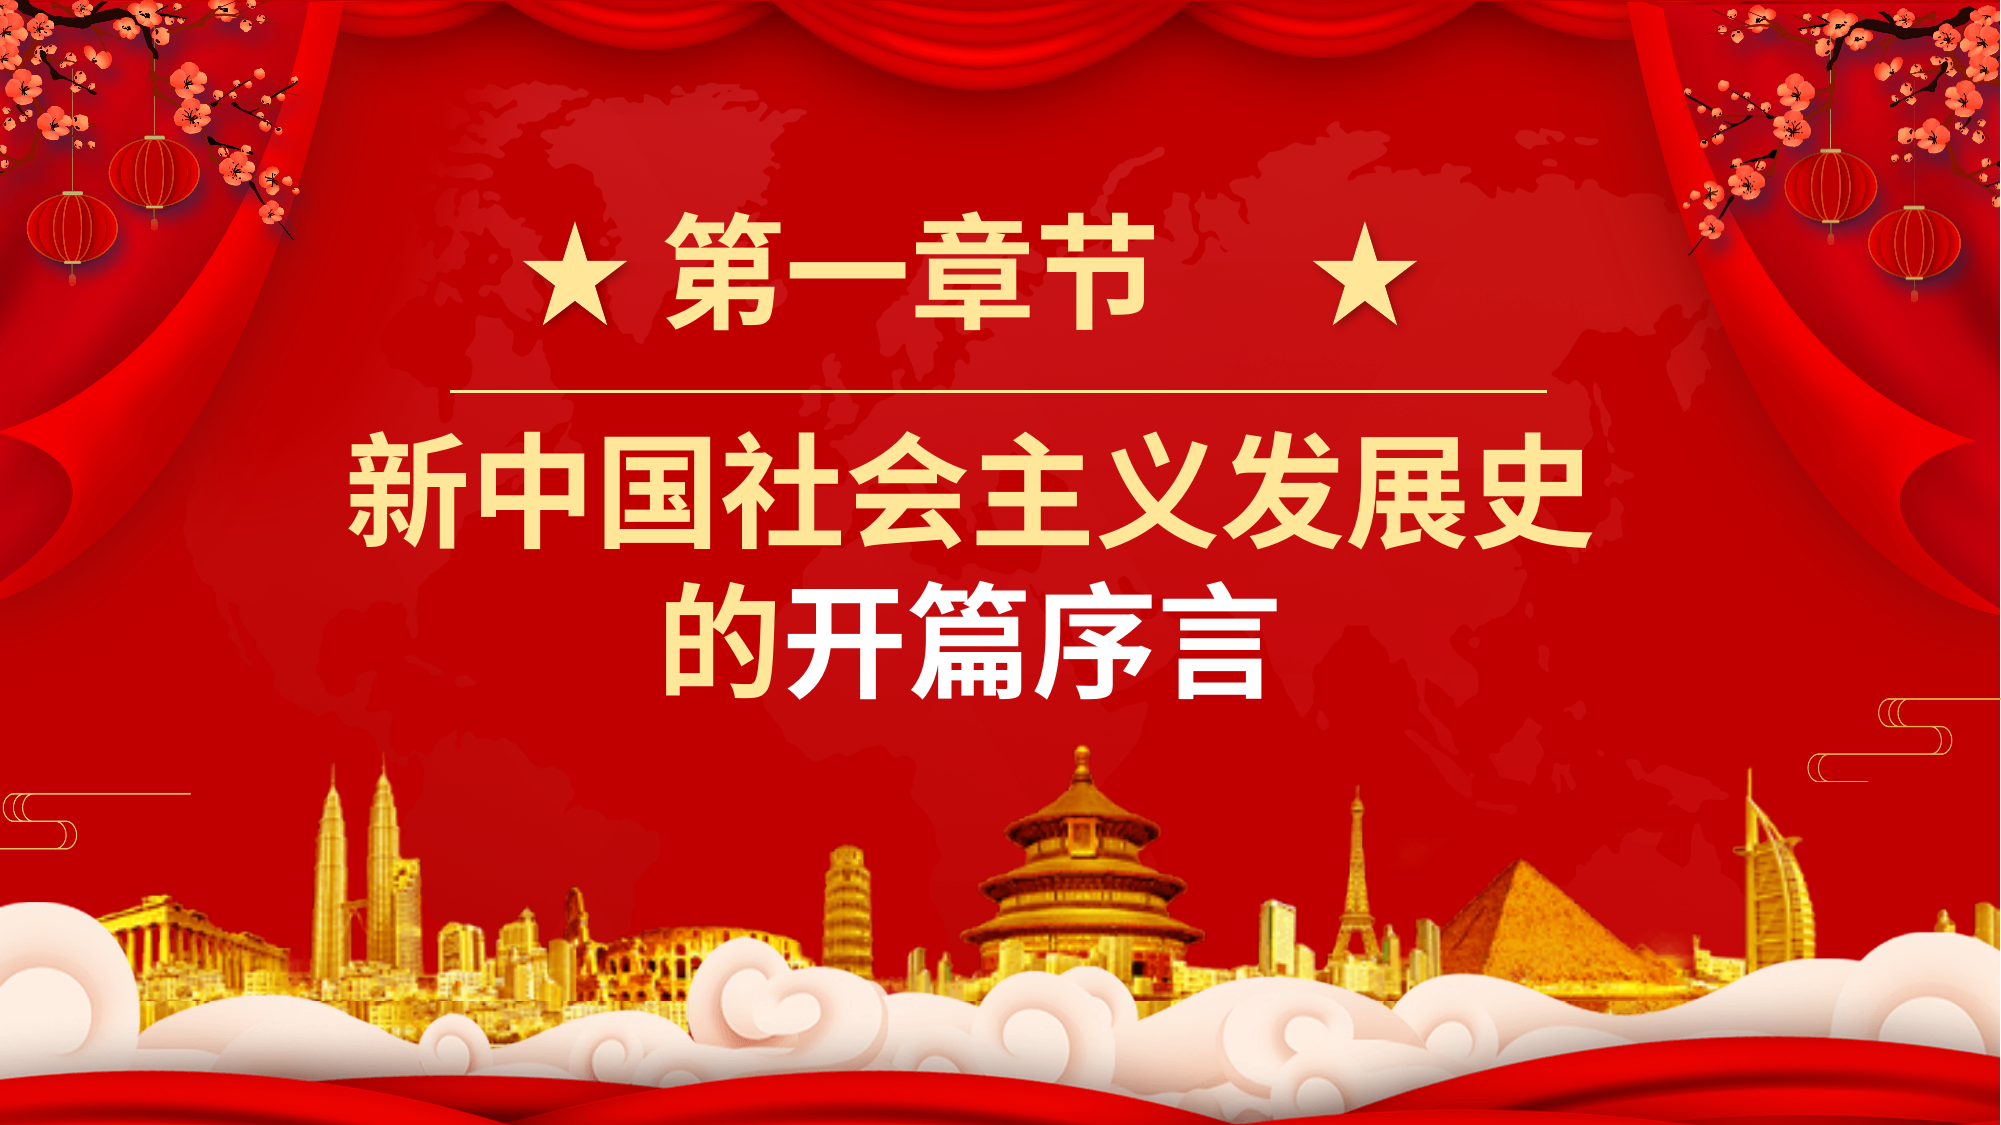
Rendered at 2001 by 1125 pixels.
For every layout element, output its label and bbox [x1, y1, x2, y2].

picture [0, 0, 2001, 805]
text_box [0, 733, 2000, 1125]
